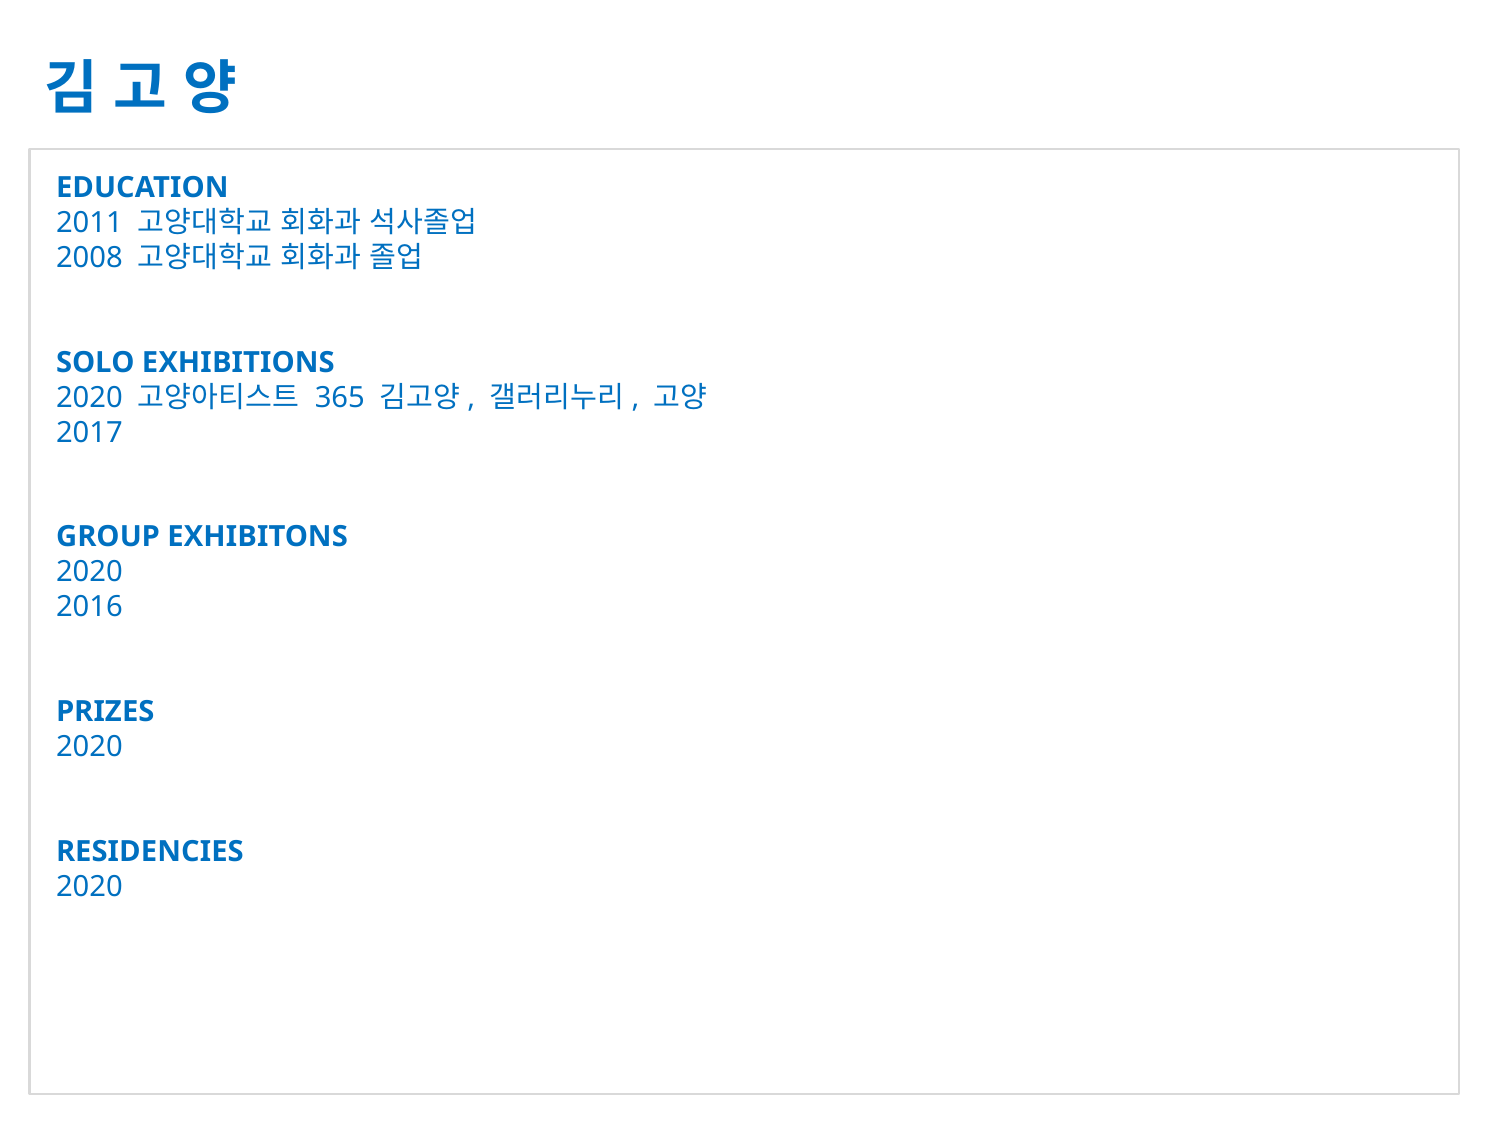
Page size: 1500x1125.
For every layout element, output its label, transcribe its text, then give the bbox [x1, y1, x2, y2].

text_box 김 고 양 [29, 42, 745, 128]
text_box [27, 147, 1461, 1096]
